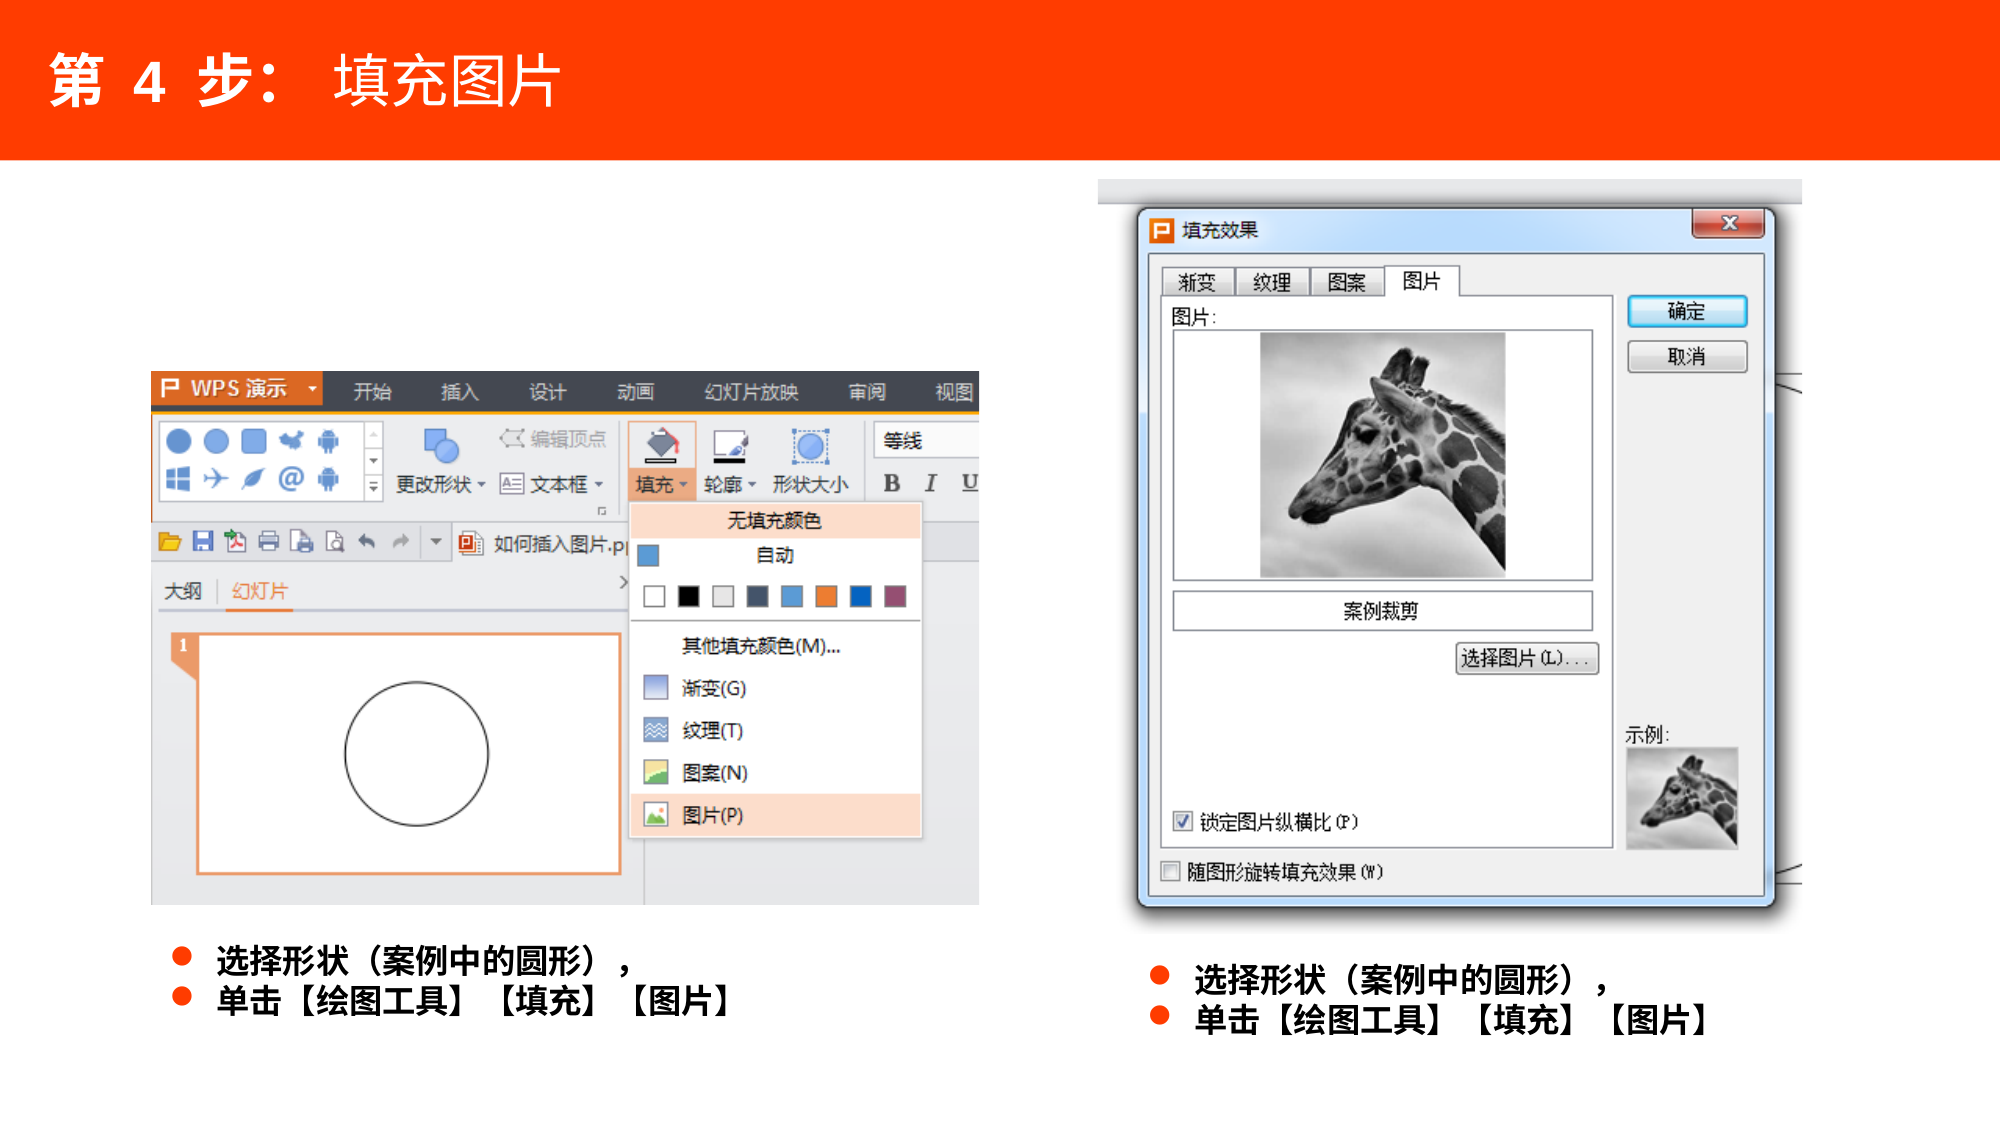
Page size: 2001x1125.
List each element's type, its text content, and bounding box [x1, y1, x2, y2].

text_box 选择形状（案例中的圆形）， 单击【绘图工具】【填充】【图片】 [1132, 952, 1742, 1047]
text_box [0, 0, 2000, 161]
text_box 第 4 步： [33, 36, 317, 122]
picture [1097, 179, 1803, 934]
text_box 填充图片 [317, 36, 581, 122]
text_box 选择形状（案例中的圆形）， 单击【绘图工具】【填充】【图片】 [154, 933, 764, 1028]
picture [151, 371, 980, 905]
